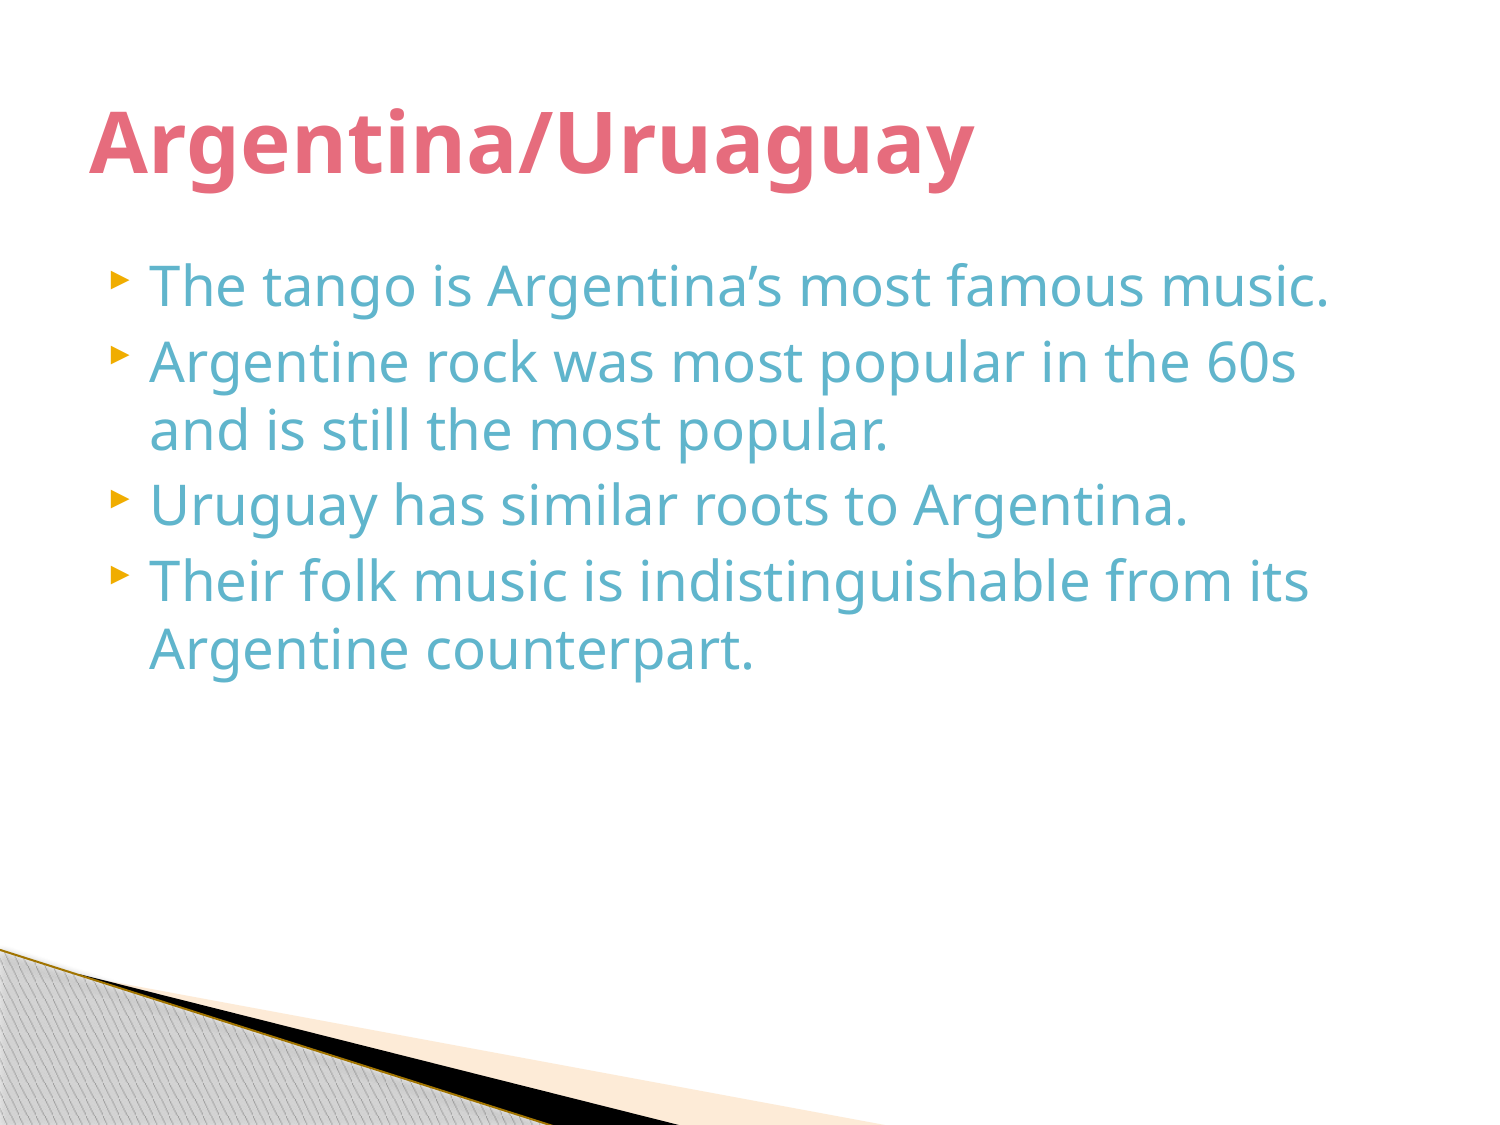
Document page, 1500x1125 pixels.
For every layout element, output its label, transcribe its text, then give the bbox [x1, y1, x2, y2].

list The tango is Argentina’s most famous music. Argentine rock was most popular in the 60s and is still the most popular. Uruguay has similar roots to Argentina. Their folk music is indistinguishable from its Argentine counterpart. [75, 243, 1425, 986]
title Argentina/Uruaguay [75, 45, 1425, 233]
